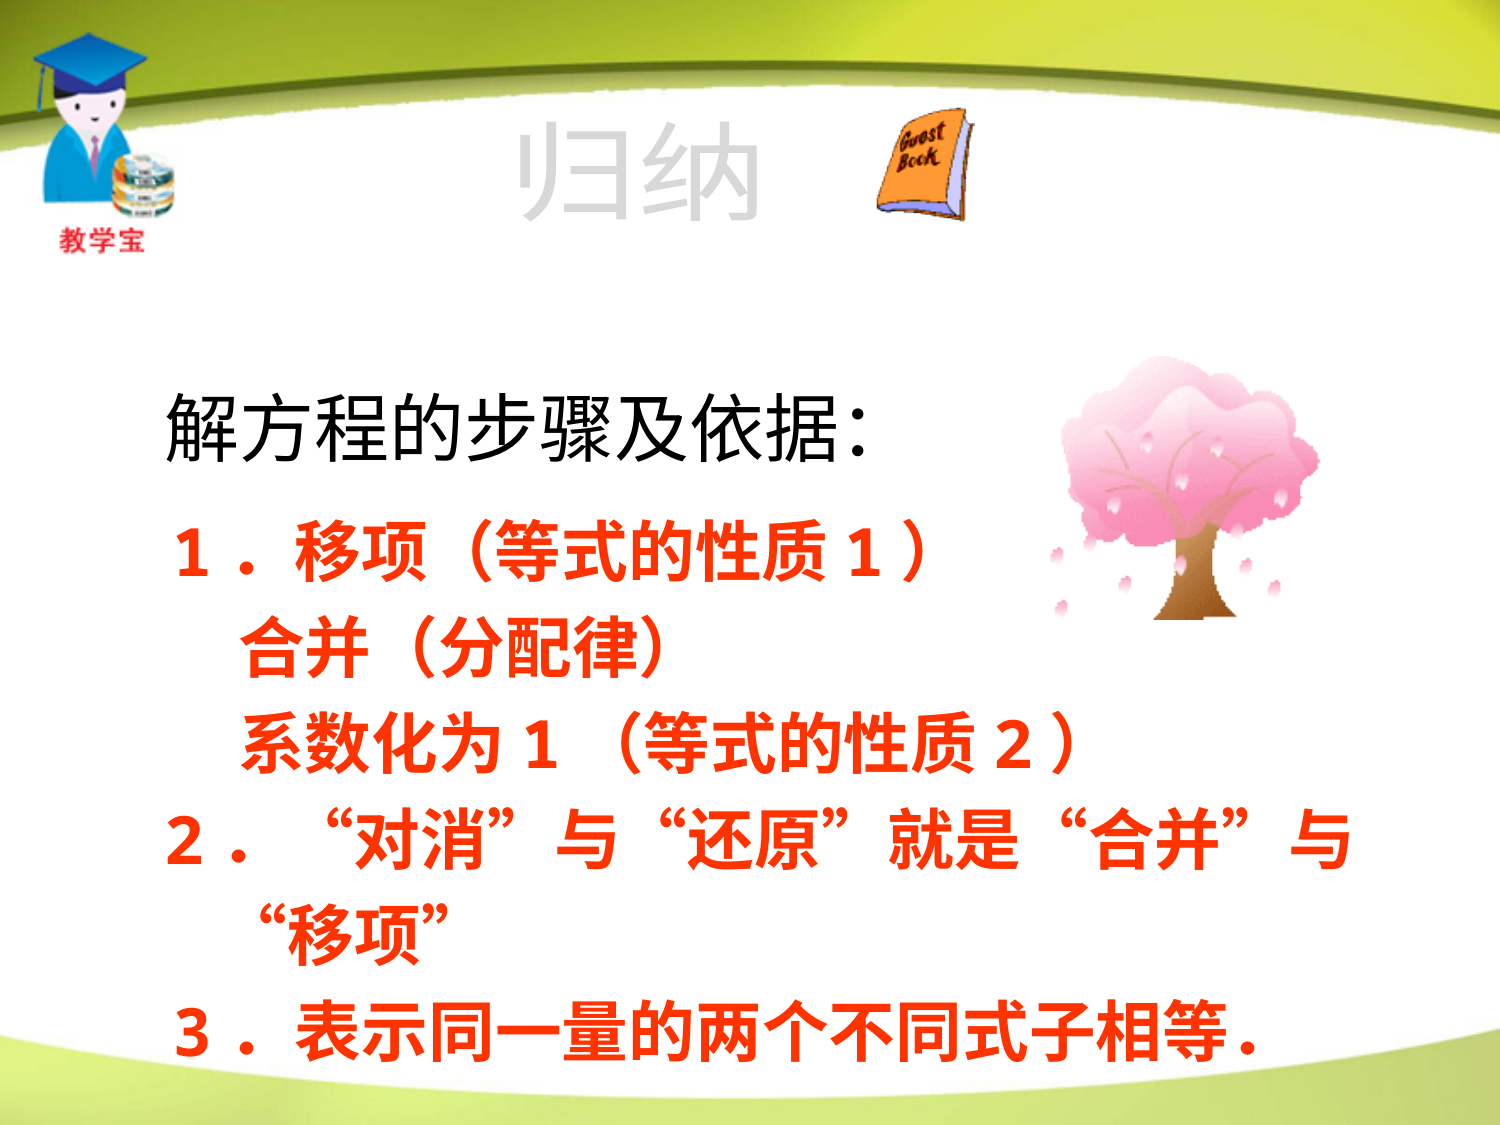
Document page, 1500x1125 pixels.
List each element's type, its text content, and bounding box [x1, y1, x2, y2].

picture [0, 0, 1500, 1125]
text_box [520, 84, 975, 241]
text_box 解方程的步骤及依据： 1．移项（等式的性质1） 合并（分配律） 系数化为1（等式的性质2） 2．“对消”与“还原”就是“合并”与“移项” 3．表示同一量的两个不同式子相等． [74, 356, 1421, 1078]
